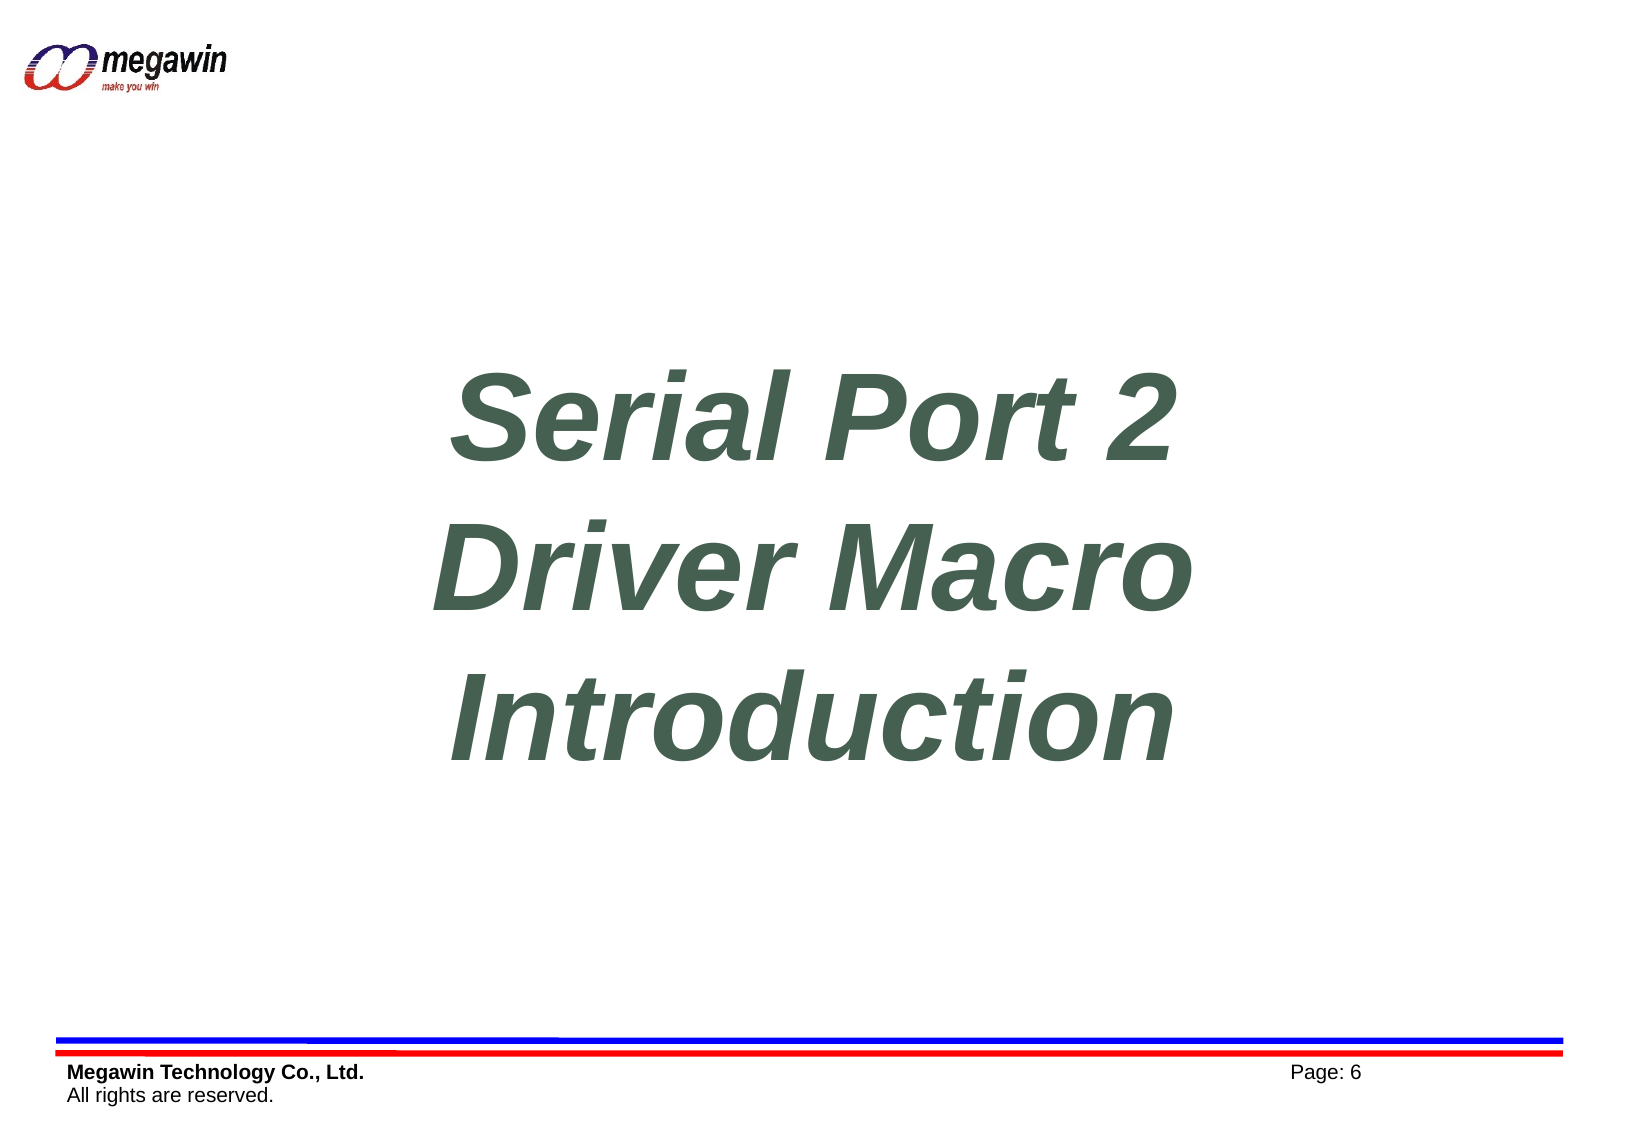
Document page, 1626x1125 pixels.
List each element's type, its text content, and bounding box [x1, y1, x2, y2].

picture [19, 37, 231, 97]
title Serial Port 2 Driver Macro Introduction [82, 139, 1546, 981]
